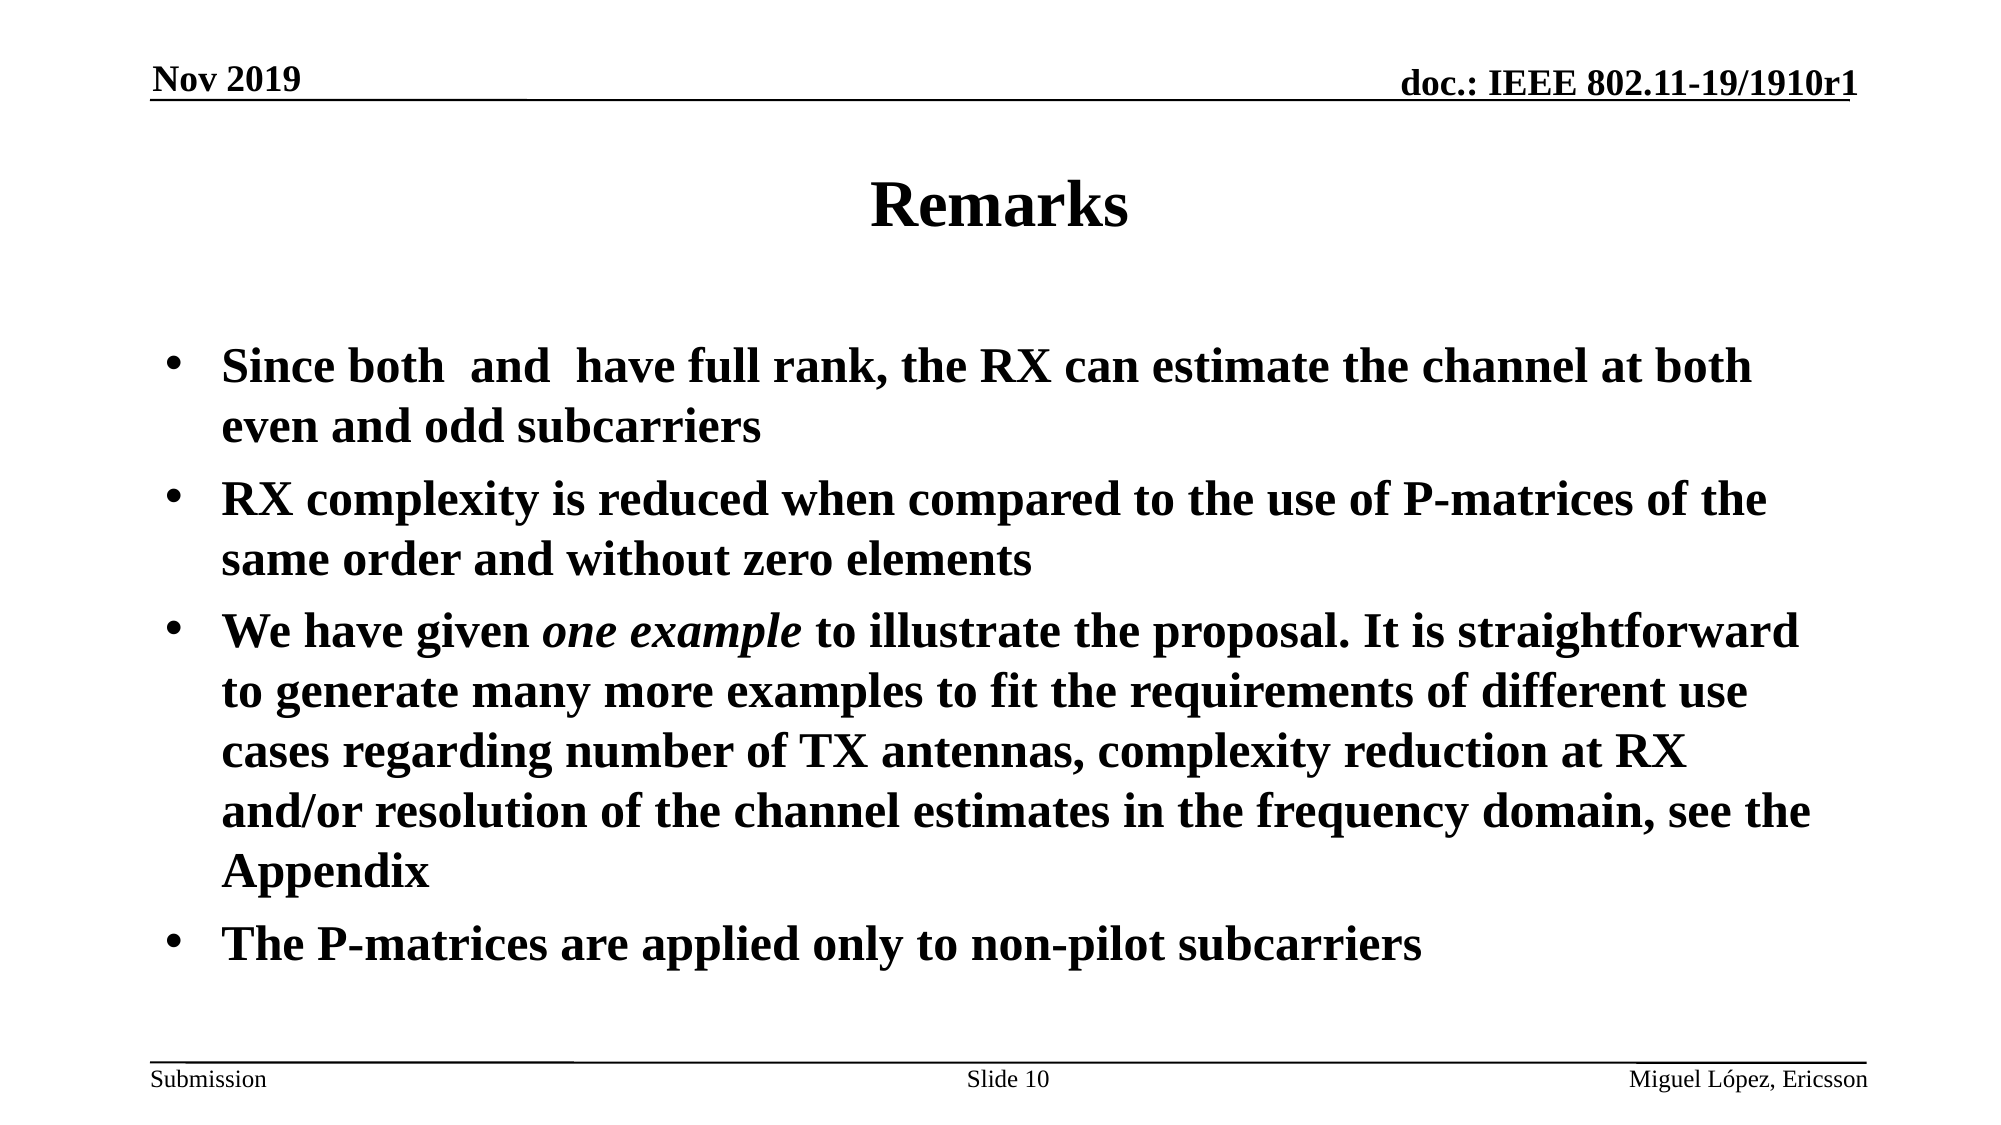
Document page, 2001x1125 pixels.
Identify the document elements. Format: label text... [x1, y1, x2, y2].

footer Miguel López, Ericsson [1171, 1061, 1869, 1093]
title Remarks [149, 112, 1850, 288]
slide_number Slide 10 [950, 1061, 1067, 1123]
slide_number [152, 54, 563, 100]
